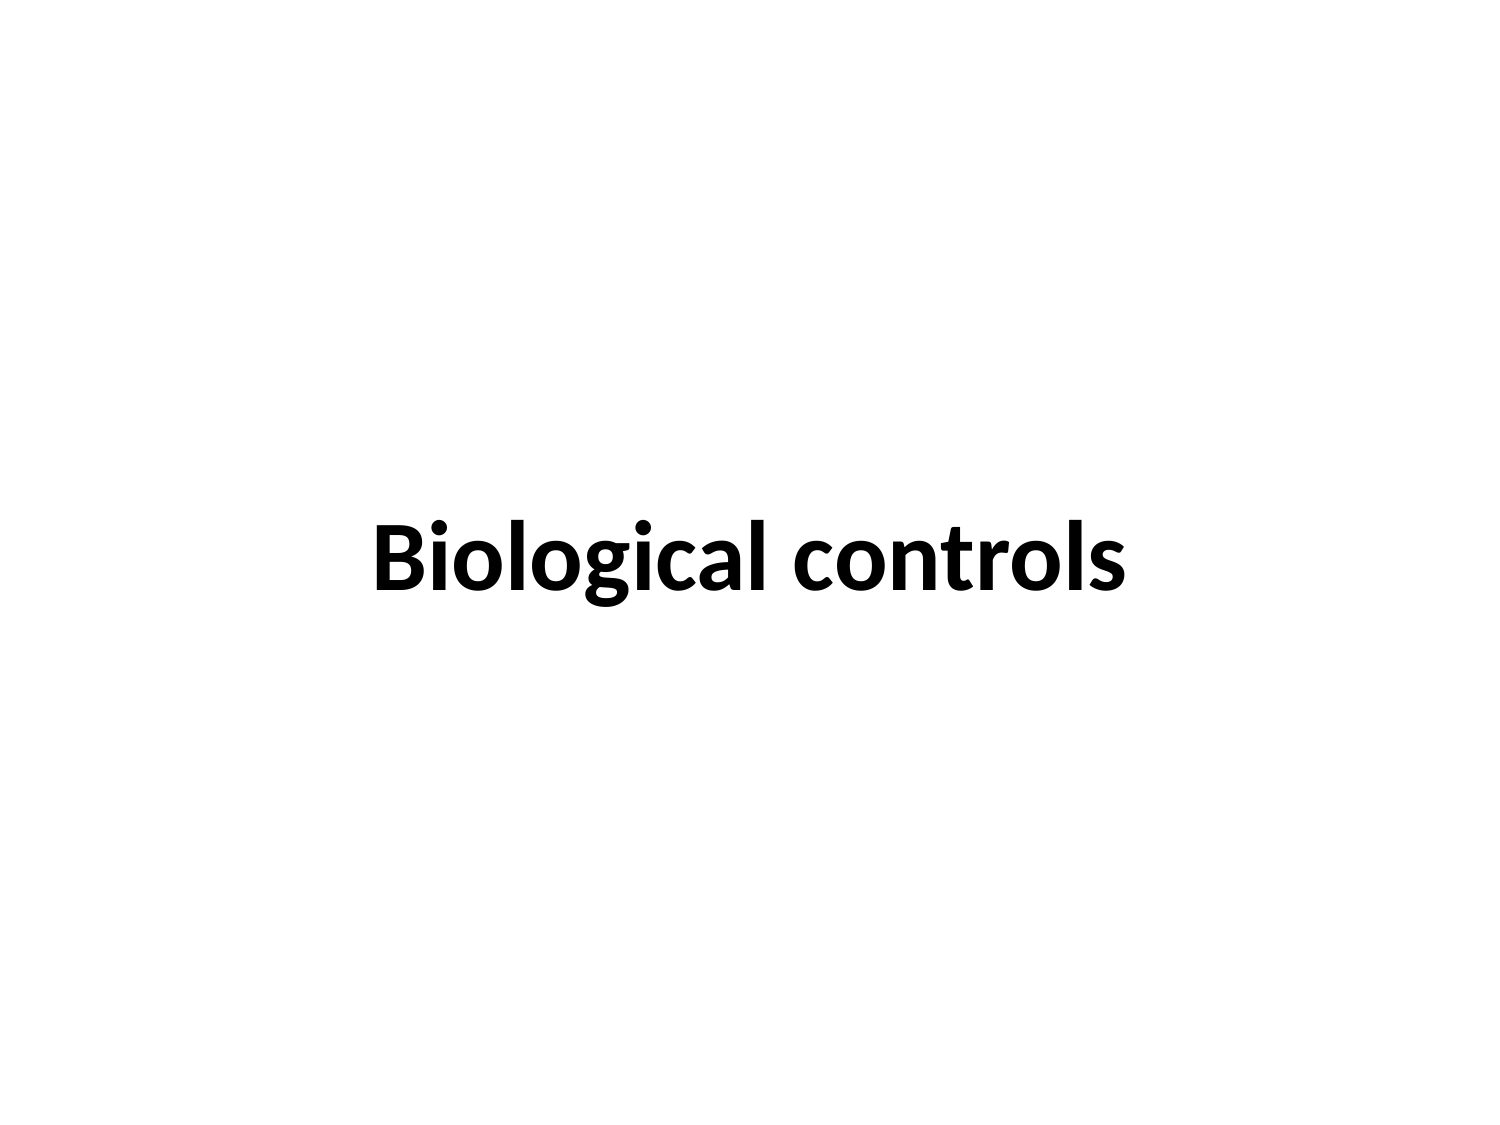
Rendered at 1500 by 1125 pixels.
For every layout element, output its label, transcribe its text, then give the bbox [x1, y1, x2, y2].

text_box Biological controls [112, 483, 1388, 642]
